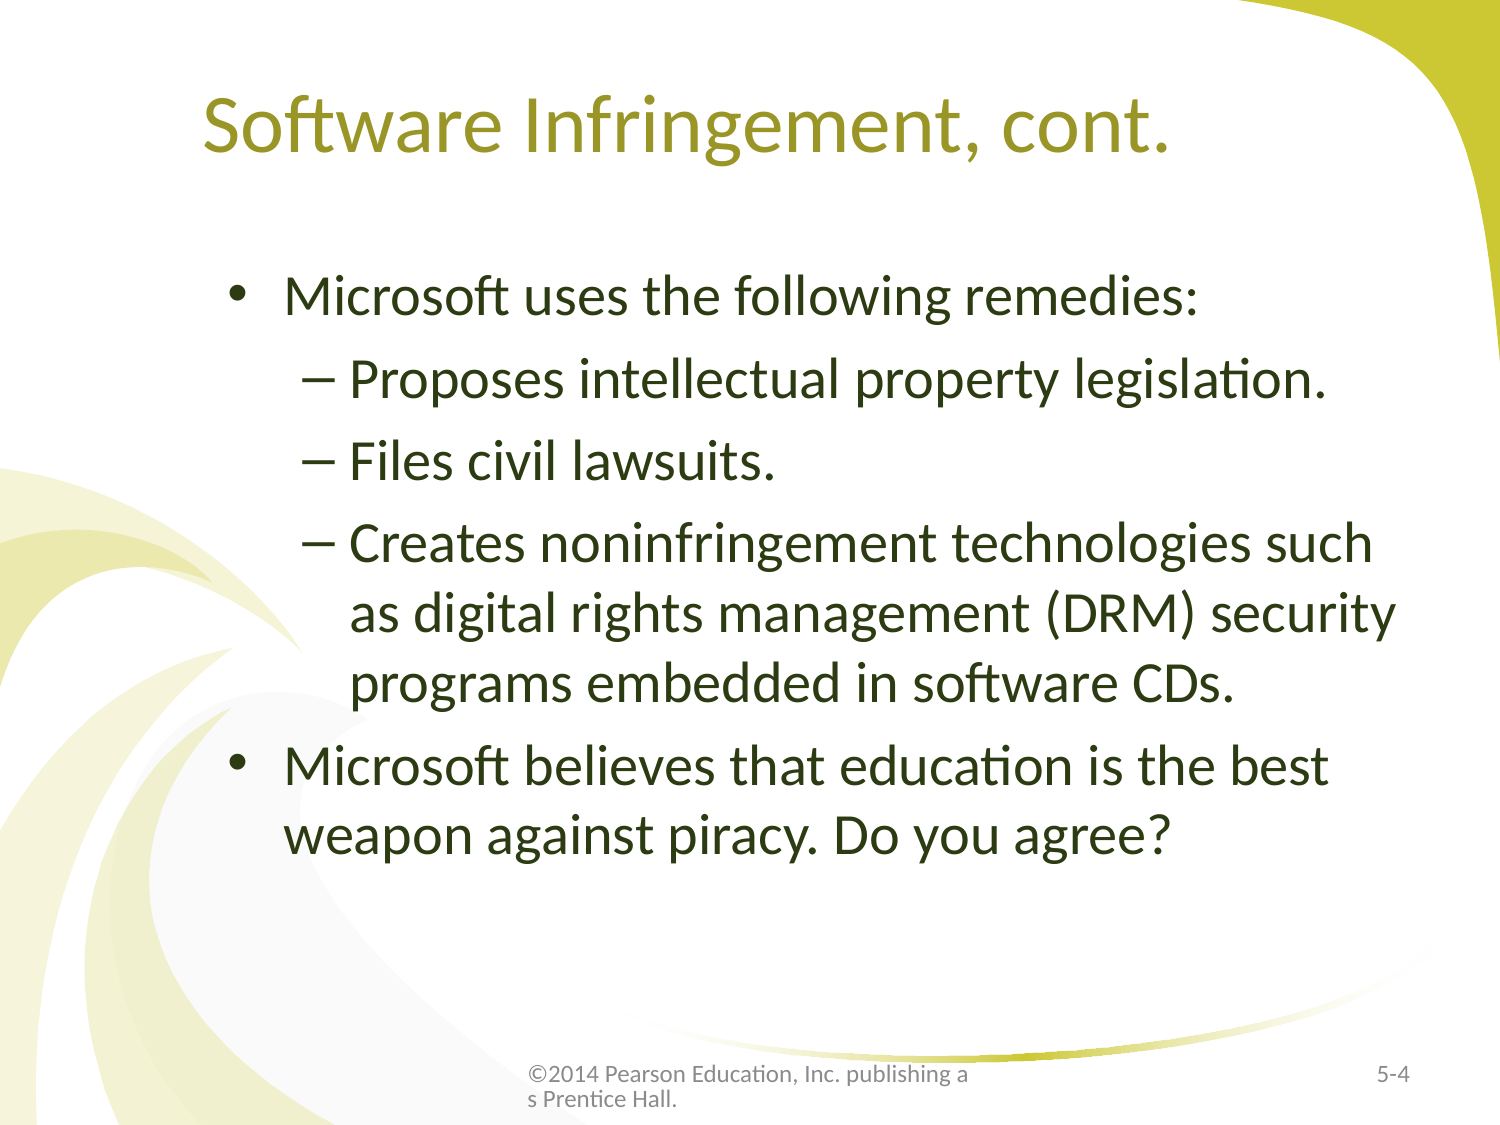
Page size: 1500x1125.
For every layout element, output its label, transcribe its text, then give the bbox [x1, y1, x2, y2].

slide_number 5-4 [1074, 1042, 1425, 1103]
title Software Infringement, cont. [187, 37, 1438, 200]
list Microsoft uses the following remedies: Proposes intellectual property legislation. Files civil lawsuits. Creates noninfringement technologies such as digital rights management (DRM) security programs embedded in software CDs. Microsoft believes that education is the best weapon against piracy. Do you agree? [212, 249, 1438, 1000]
footer ©2014 Pearson Education, Inc. publishing as Prentice Hall. [512, 1042, 988, 1103]
